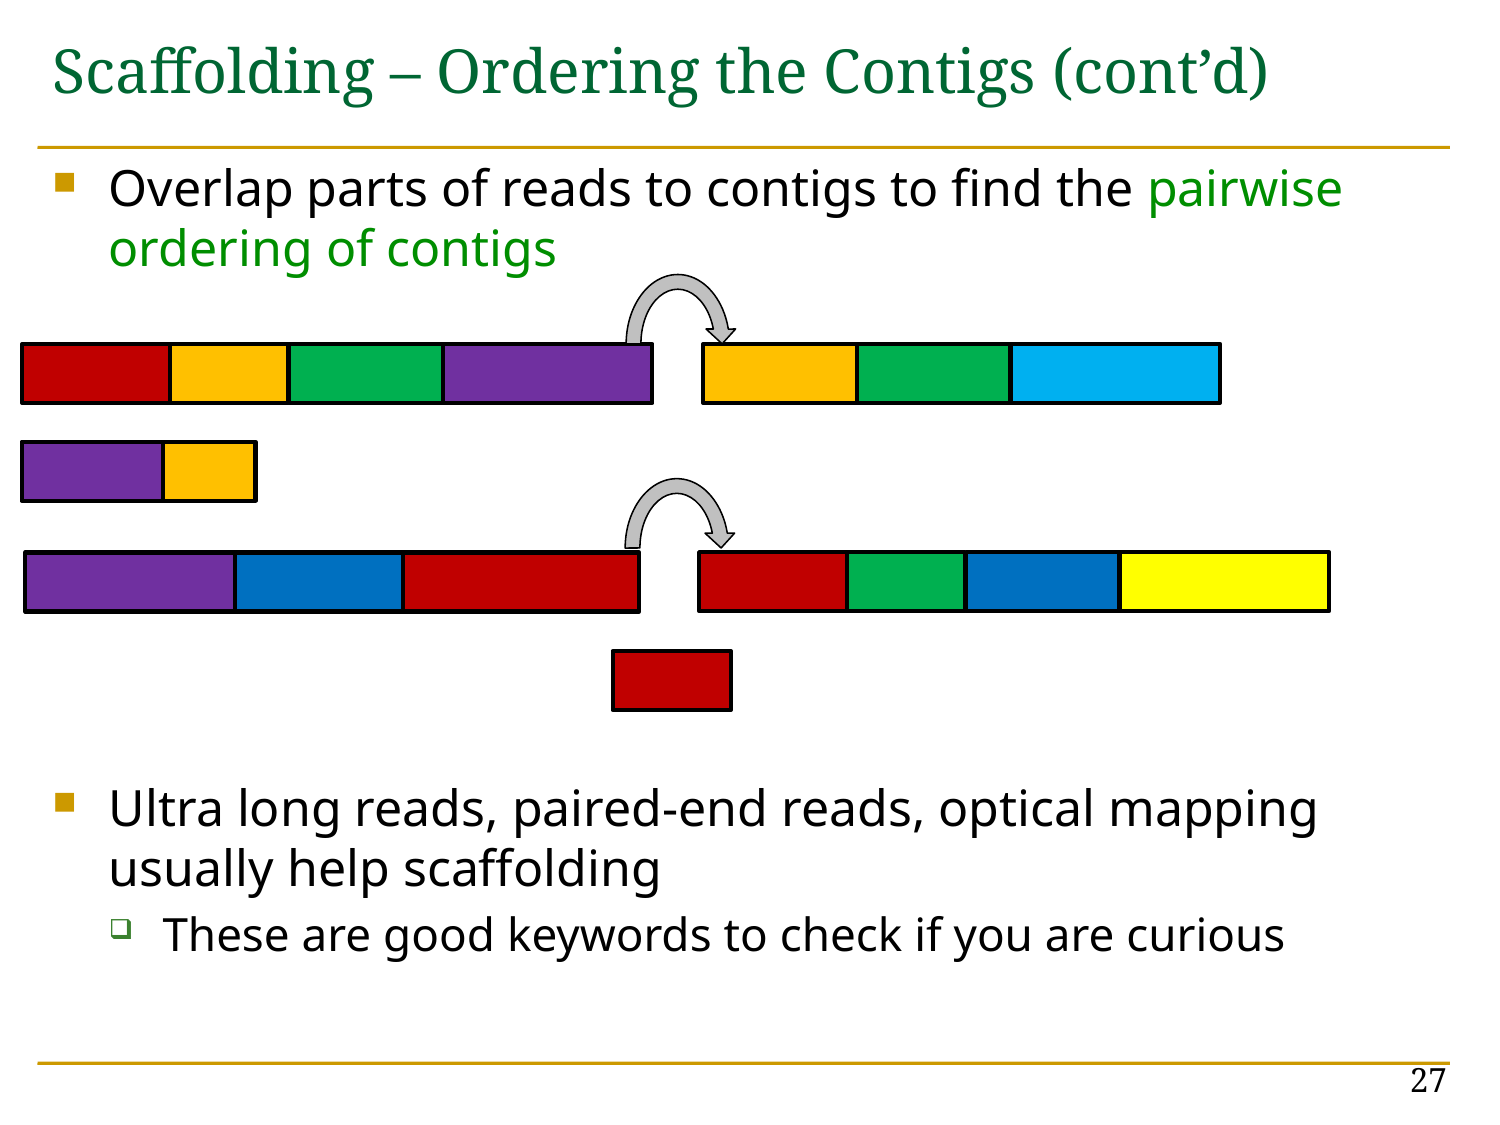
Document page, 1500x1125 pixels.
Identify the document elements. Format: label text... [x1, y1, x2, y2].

slide_number 27 [1111, 1036, 1462, 1112]
text_box [163, 441, 256, 501]
text_box [856, 343, 1011, 403]
text_box [703, 343, 856, 403]
text_box [1120, 552, 1330, 612]
text_box [25, 552, 234, 612]
text_box [443, 343, 653, 403]
text_box [170, 343, 289, 403]
text_box [21, 441, 163, 501]
list Overlap parts of reads to contigs to find the pairwise ordering of contigs Ultra long reads, paired-end reads, optical mapping usually help scaffolding These are good keywords to check if you are curious [37, 149, 1450, 1060]
text_box [234, 552, 403, 612]
text_box [699, 552, 846, 612]
text_box [625, 478, 735, 549]
text_box [612, 651, 731, 711]
text_box [22, 343, 170, 403]
text_box [403, 552, 640, 612]
text_box [1011, 343, 1221, 403]
text_box [289, 343, 443, 403]
text_box [965, 552, 1120, 612]
text_box [626, 274, 736, 344]
text_box [846, 552, 965, 612]
title Scaffolding – Ordering the Contigs (cont’d) [37, 24, 1450, 148]
